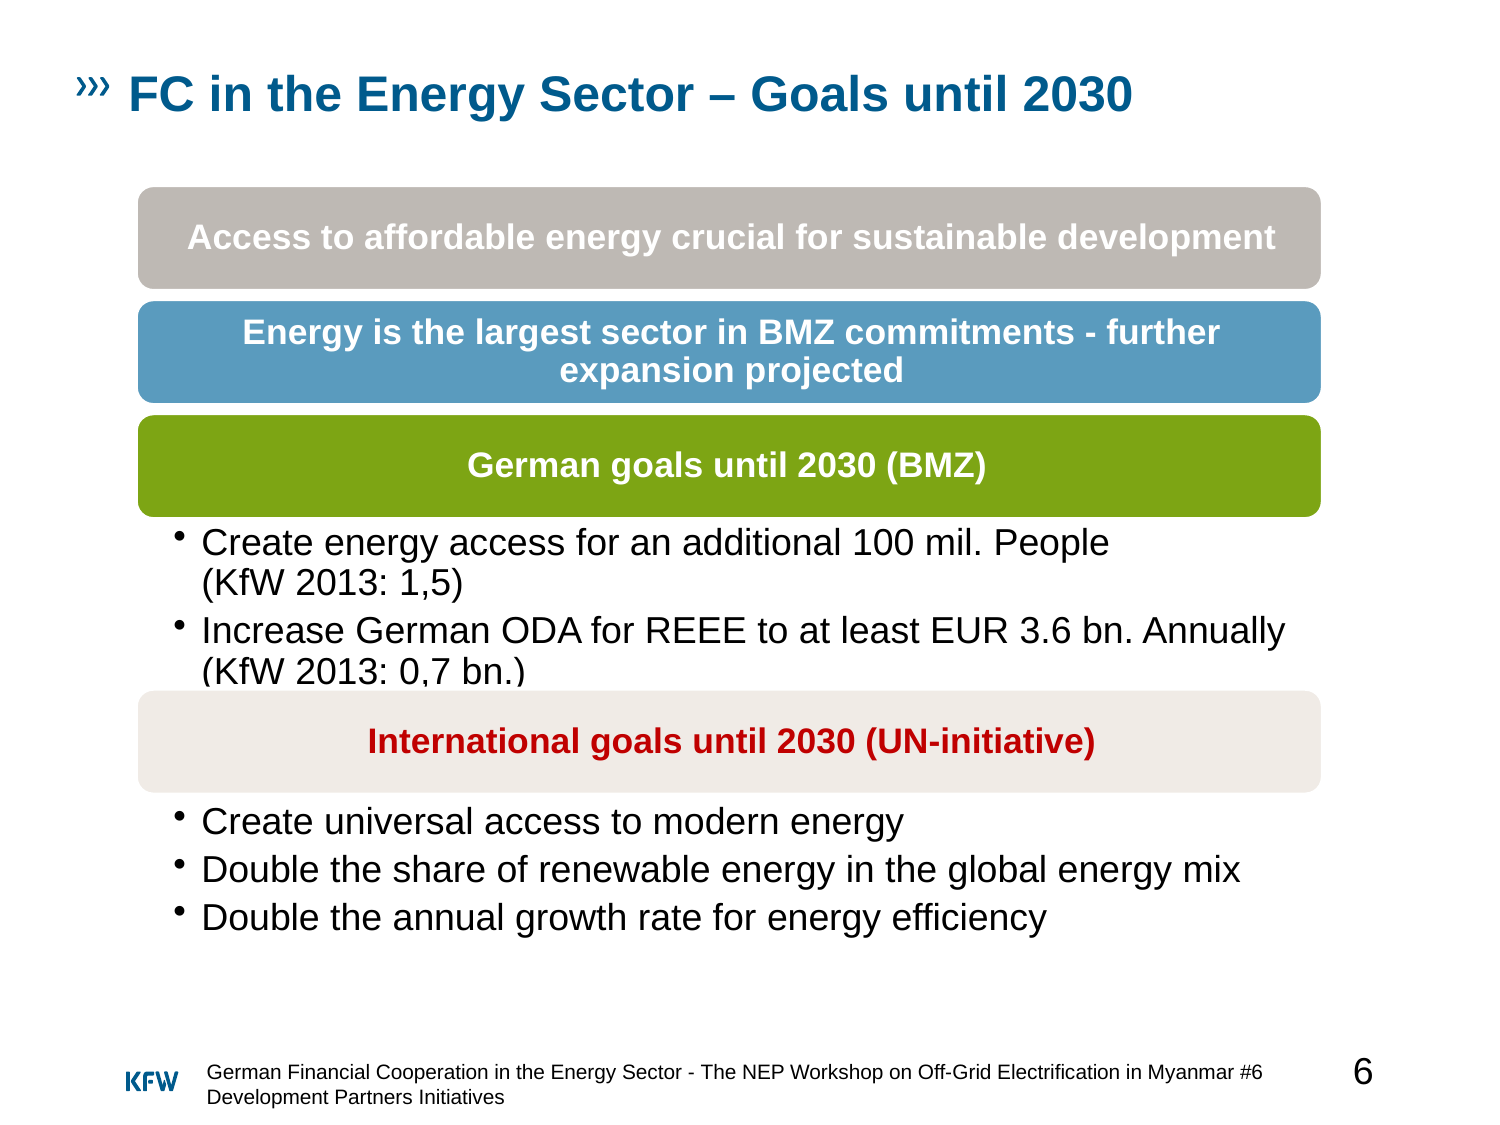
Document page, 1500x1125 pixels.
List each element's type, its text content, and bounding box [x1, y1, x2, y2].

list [135, 172, 1324, 953]
title FC in the Energy Sector – Goals until 2030 [128, 61, 1318, 209]
slide_number 6 [1352, 1046, 1424, 1077]
footer German Financial Cooperation in the Energy Sector - The NEP Workshop on Off-Grid Electrification in Myanmar #6 Development Partners Initiatives [206, 1058, 1317, 1083]
